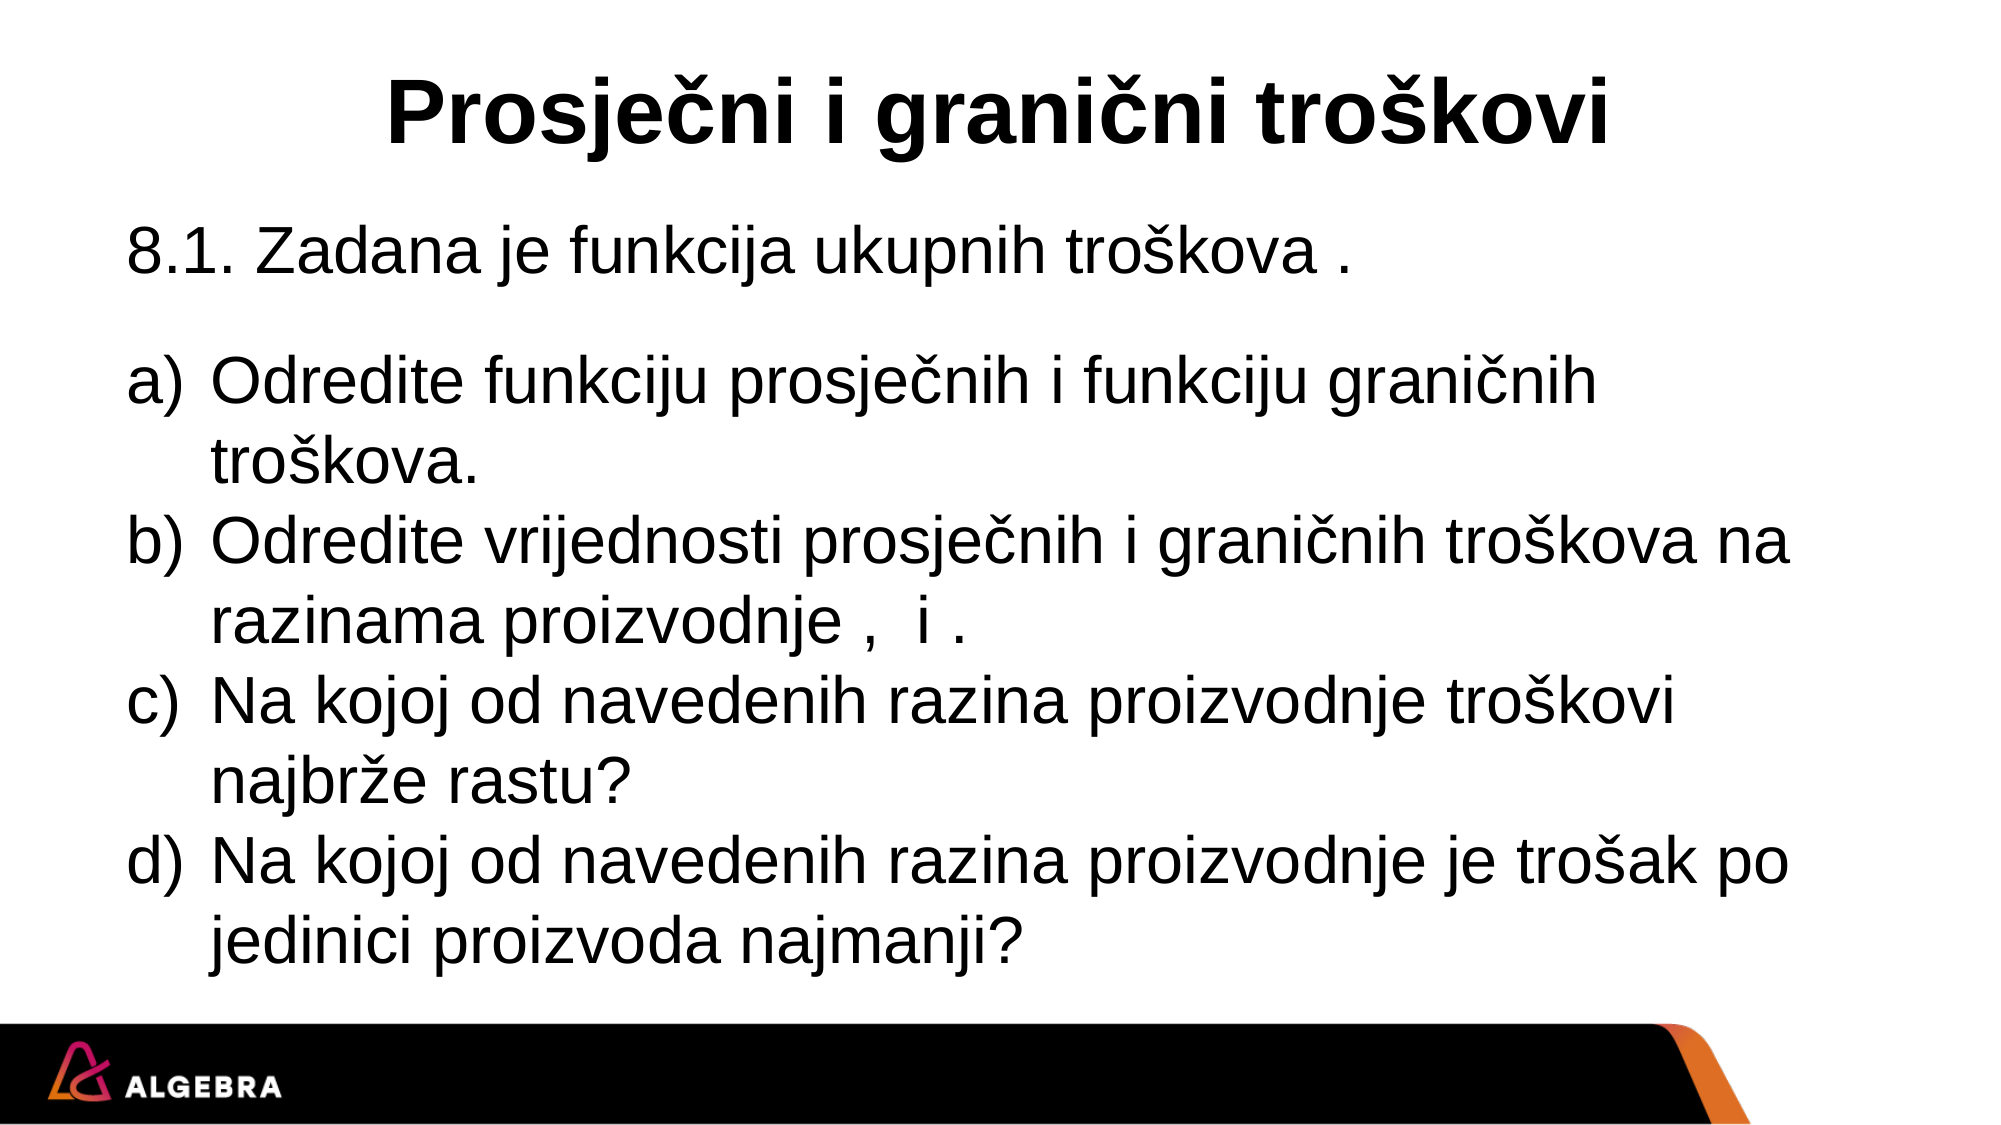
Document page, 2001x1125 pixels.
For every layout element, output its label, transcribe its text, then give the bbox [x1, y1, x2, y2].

picture [0, 1023, 1958, 1125]
title Prosječni i granični troškovi [137, 4, 1863, 223]
